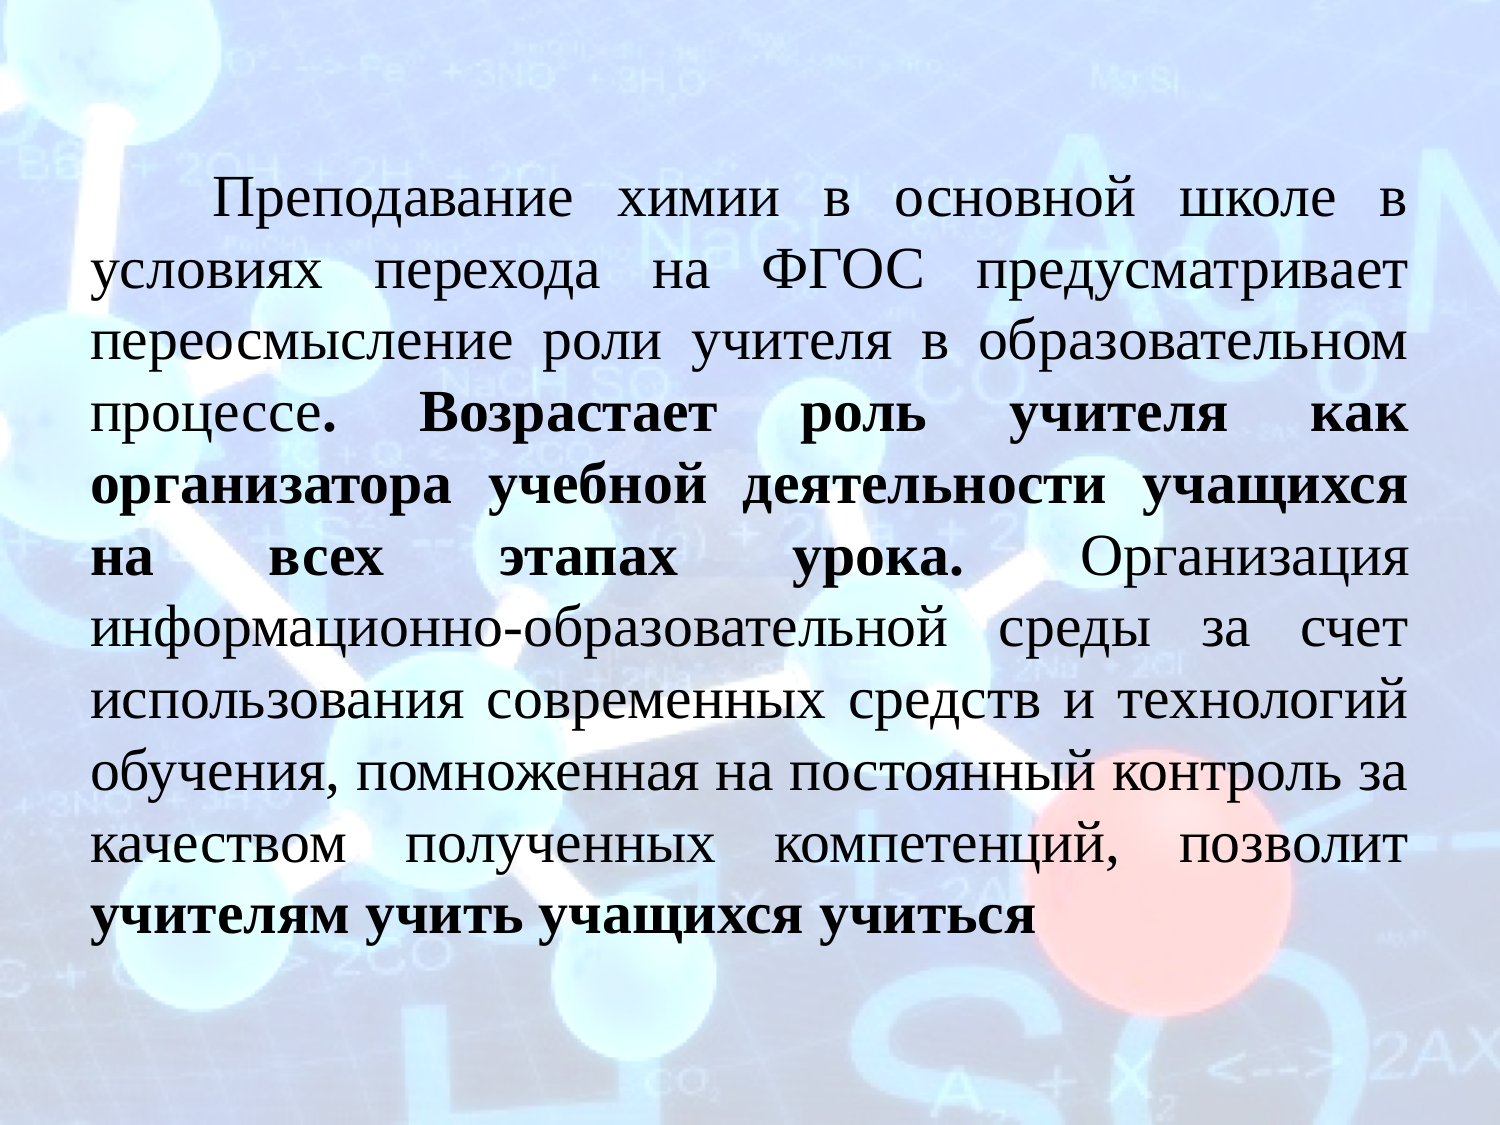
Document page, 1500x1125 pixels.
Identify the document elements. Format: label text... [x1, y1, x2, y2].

picture [0, 0, 1500, 1125]
list Преподавание химии в основной школе в условиях перехода на ФГОС предусматривает переосмысление роли учителя в образовательном процессе. Возрастает роль учителя как организатора учебной деятельности учащихся на всех этапах урока. Организация информационно-образовательной среды за счет использования современных средств и технологий обучения, помноженная на постоянный контроль за качеством полученных компетенций, позволит учителям учить учащихся учиться [75, 149, 1425, 1005]
